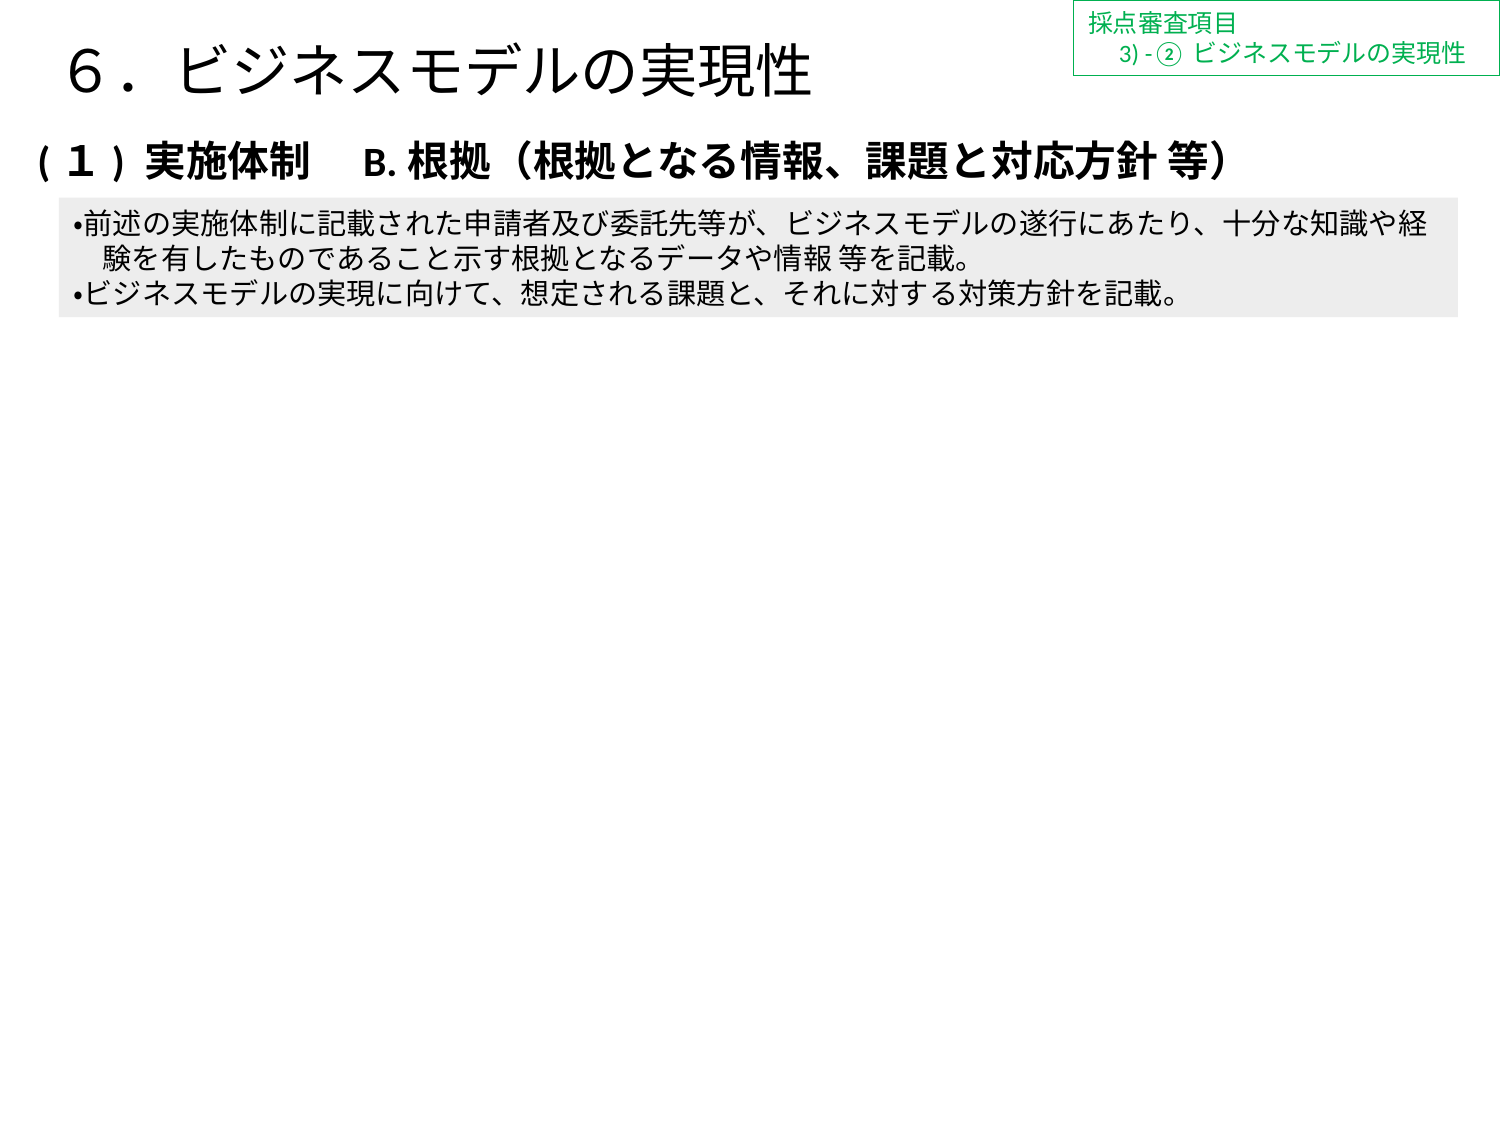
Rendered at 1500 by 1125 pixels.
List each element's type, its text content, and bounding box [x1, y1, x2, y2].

text_box ６．ビジネスモデルの実現性 [41, 34, 1458, 158]
text_box 採点審査項目 3) -②ビジネスモデルの実現性 [1073, 0, 1500, 76]
text_box ・前述の実施体制に記載された申請者及び委託先等が、ビジネスモデルの遂行にあたり、十分な知識や経験を有したものであること示す根拠となるデータや情報 等を記載。 ・ビジネスモデルの実現に向けて、想定される課題と、それに対する対策方針を記載。 [58, 197, 1458, 318]
text_box (１) 実施体制 B.根拠（根拠となる情報、課題と対応方針 等） [22, 127, 1266, 193]
